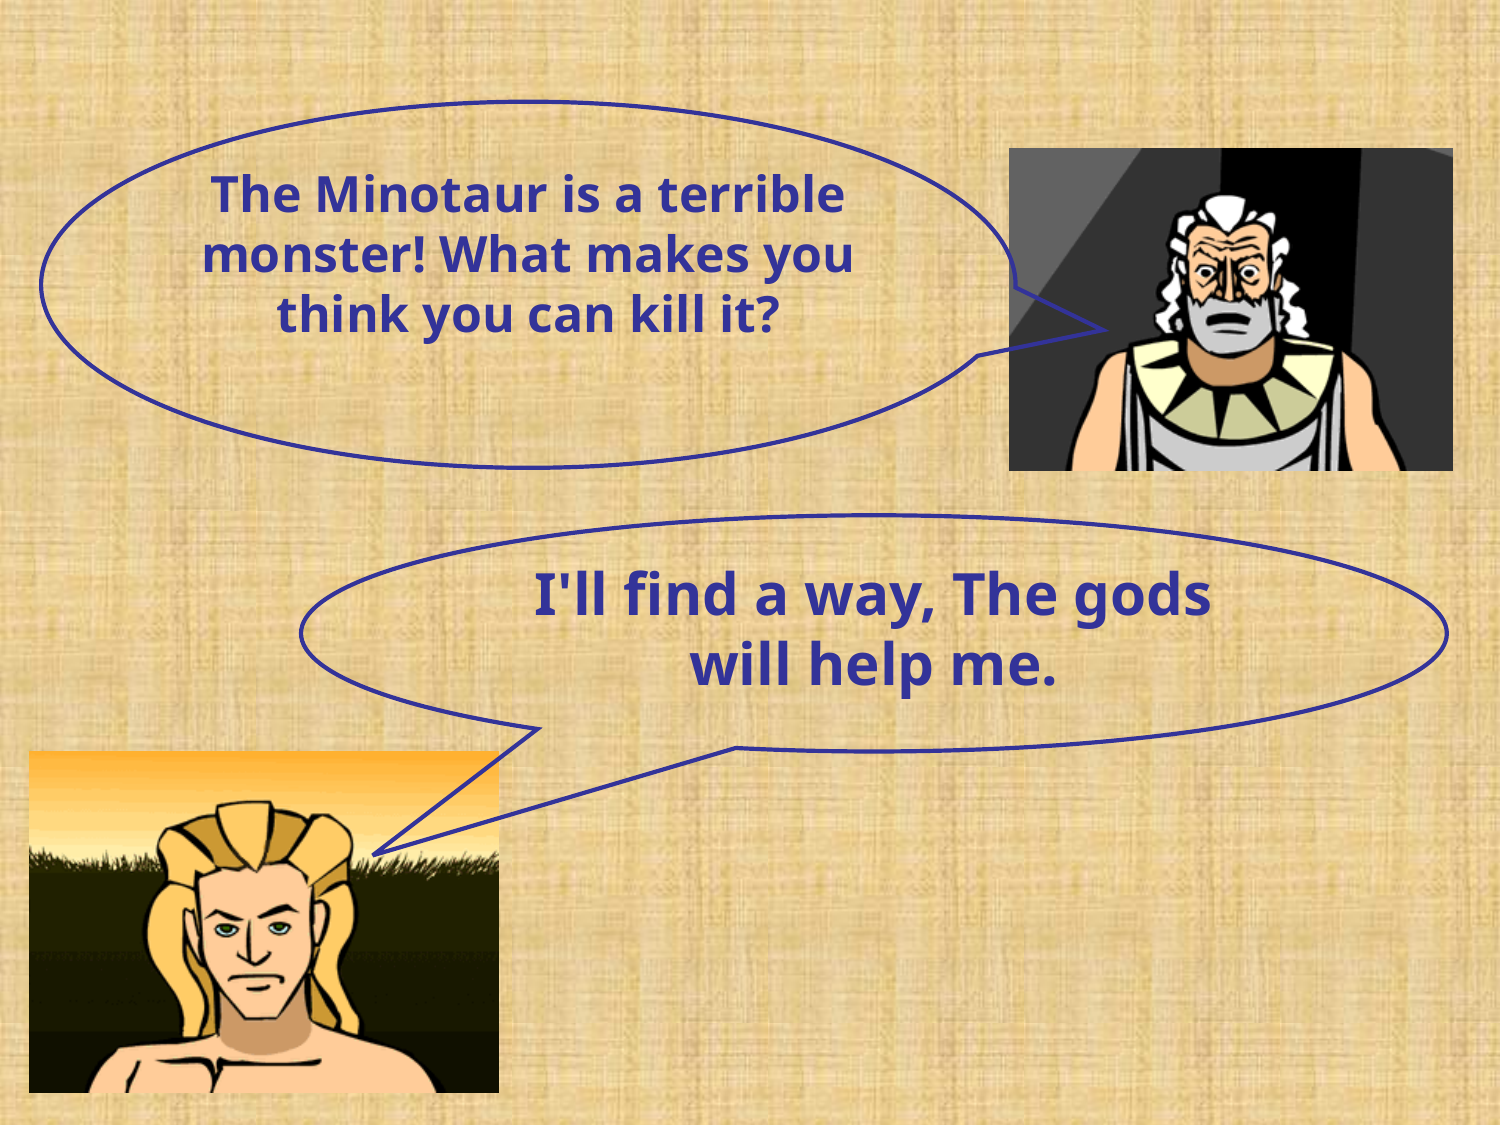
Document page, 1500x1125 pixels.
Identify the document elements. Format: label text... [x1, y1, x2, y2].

text_box The Minotaur is a terrible monster! What makes you think you can kill it? [41, 101, 1004, 468]
text_box I'll find a way, The gods will help me. [301, 515, 1447, 817]
picture [0, 0, 1500, 1125]
